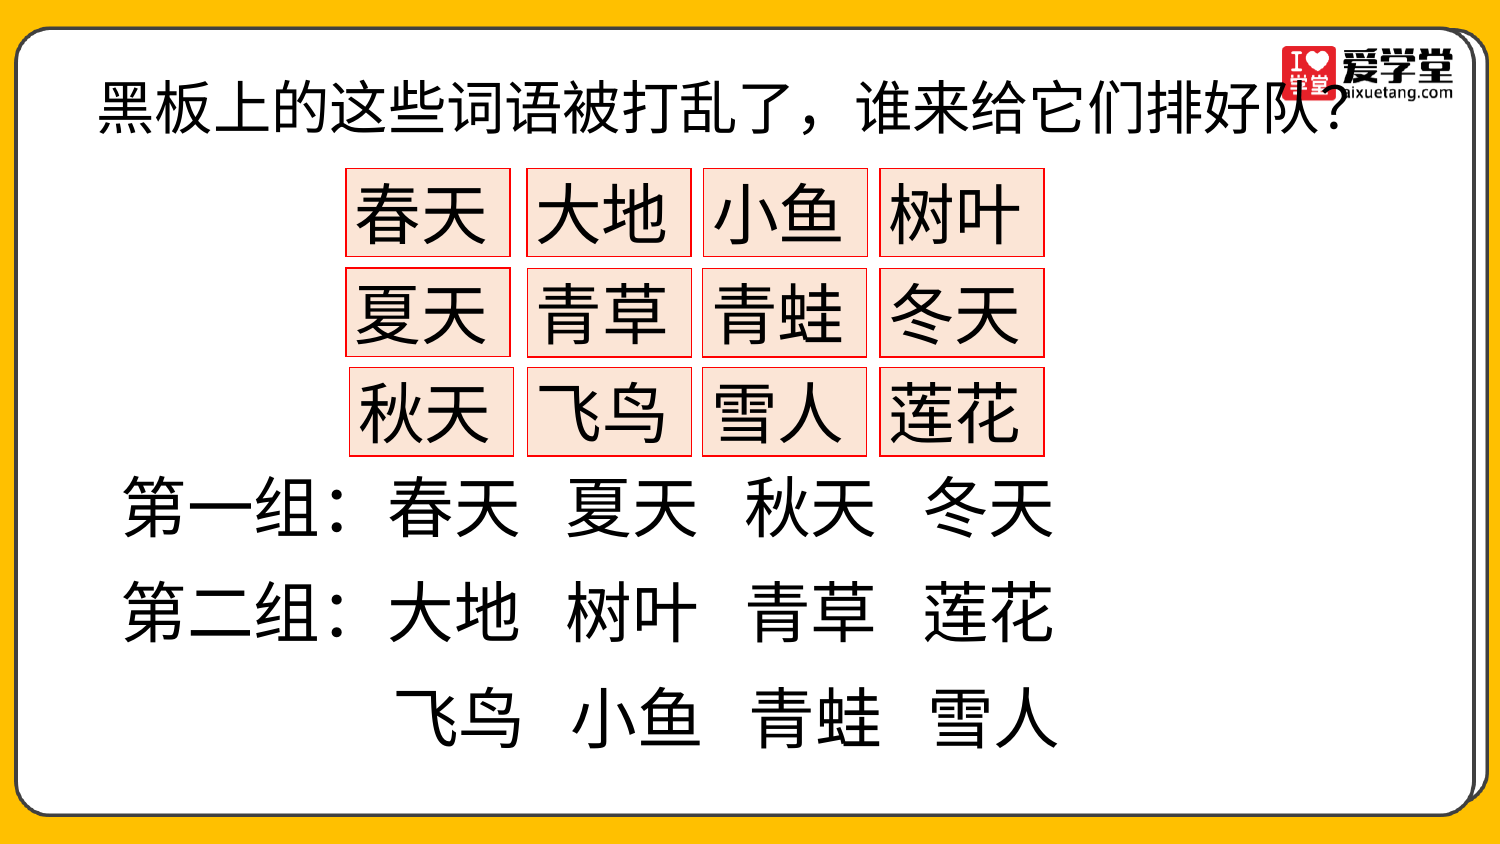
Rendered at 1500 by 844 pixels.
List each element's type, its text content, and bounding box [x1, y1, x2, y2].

text_box 飞鸟 小鱼 青蛙 雪人 [383, 672, 1500, 761]
text_box 青草 [527, 268, 692, 357]
text_box 第二组：大地 树叶 青草 莲花 [112, 566, 1308, 656]
text_box 小鱼 [703, 168, 868, 257]
text_box 夏天 [346, 268, 511, 357]
text_box 黑板上的这些词语被打乱了，谁来给它们排好队？ [88, 67, 1412, 146]
text_box 树叶 [880, 168, 1045, 257]
text_box 雪人 [702, 367, 867, 456]
text_box 青蛙 [702, 268, 867, 357]
text_box 大地 [526, 168, 691, 257]
text_box 飞鸟 [527, 367, 692, 456]
text_box 冬天 [879, 268, 1044, 357]
text_box 春天 [346, 168, 511, 257]
text_box 秋天 [349, 367, 514, 456]
picture [0, 0, 1500, 844]
text_box 莲花 [879, 367, 1044, 456]
text_box 第一组：春天 夏天 秋天 冬天 [112, 461, 1308, 550]
